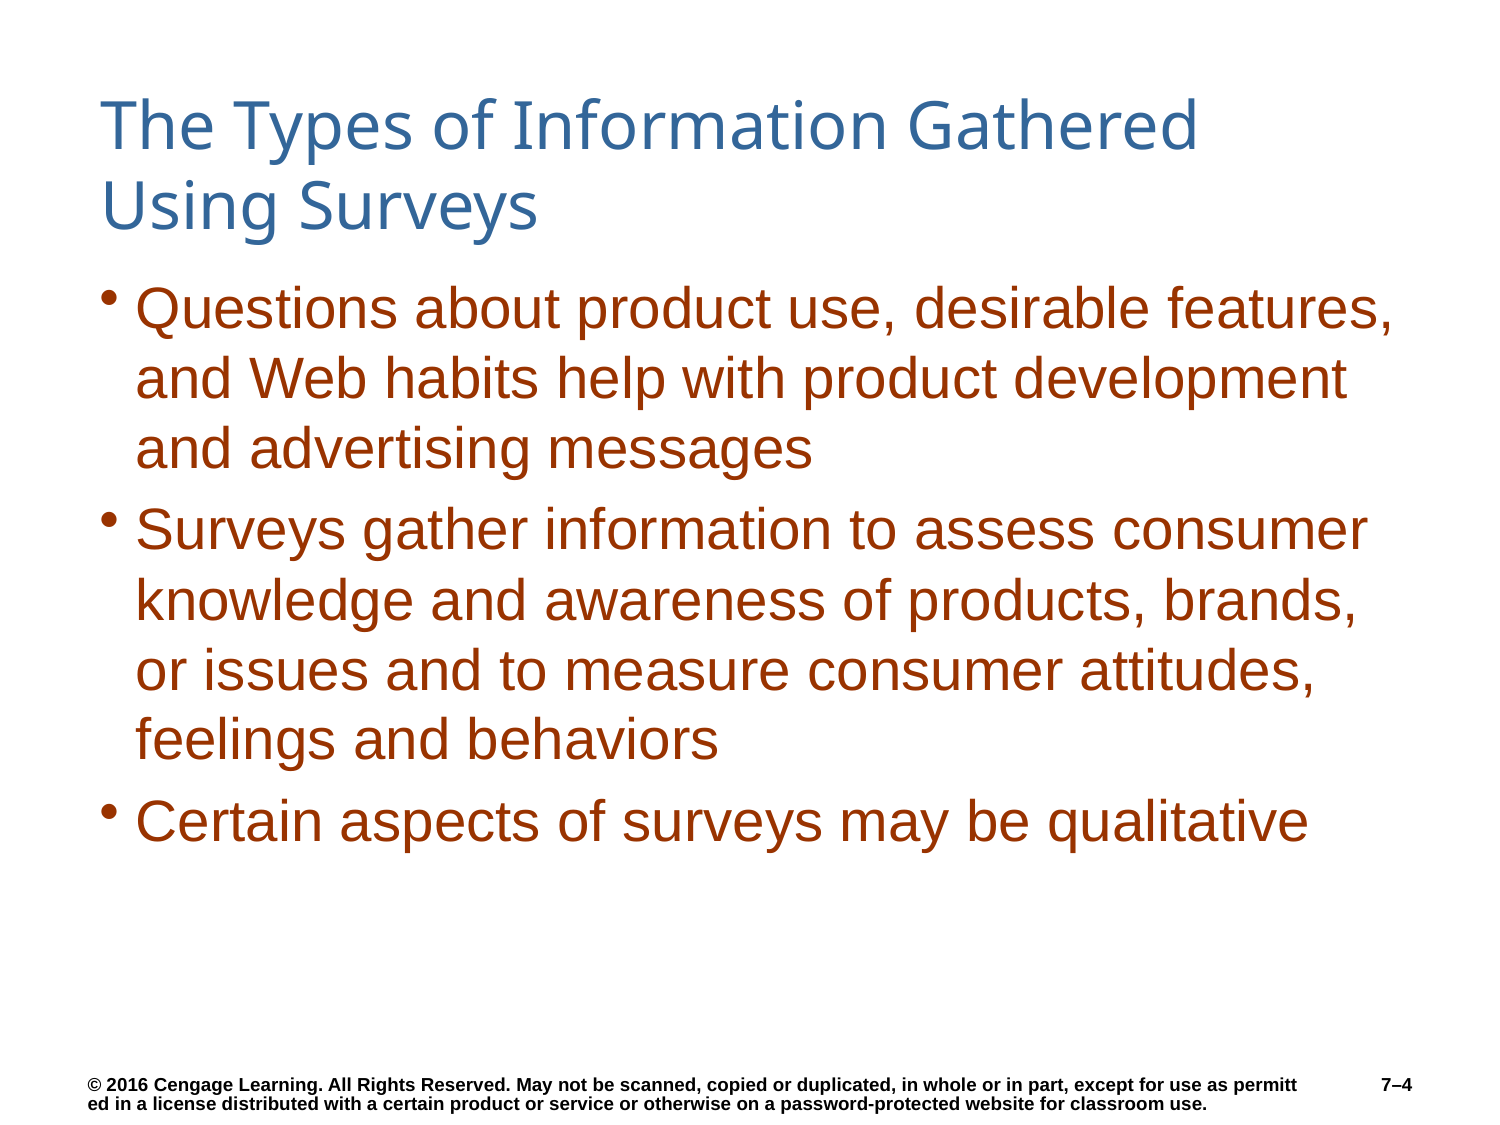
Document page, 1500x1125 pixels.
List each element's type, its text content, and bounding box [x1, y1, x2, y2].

footer © 2016 Cengage Learning. All Rights Reserved. May not be scanned, copied or duplicated, in whole or in part, except for use as permitted in a license distributed with a certain product or service or otherwise on a password-protected website for classroom use. [87, 1057, 1050, 1103]
list Questions about product use, desirable features, and Web habits help with product development and advertising messages Surveys gather information to assess consumer knowledge and awareness of products, brands, or issues and to measure consumer attitudes, feelings and behaviors Certain aspects of surveys may be qualitative [84, 262, 1414, 1013]
slide_number 7–4 [1050, 1042, 1413, 1103]
title The Types of Information Gathered Using Surveys [85, 75, 1411, 171]
